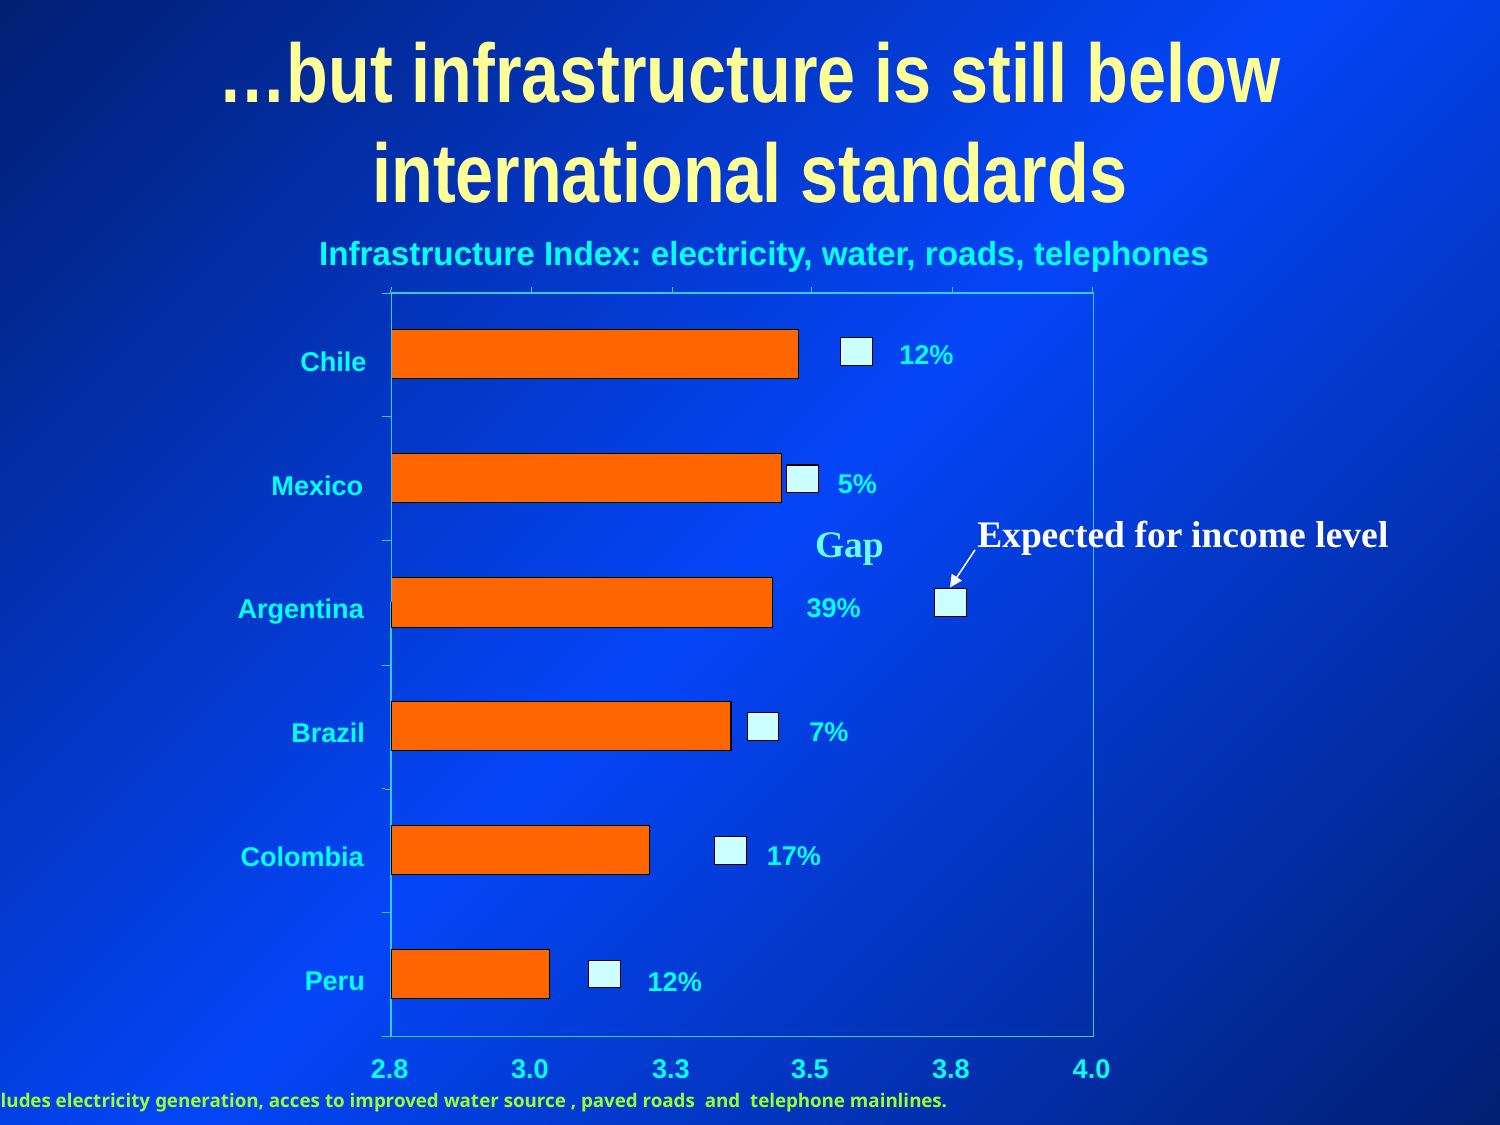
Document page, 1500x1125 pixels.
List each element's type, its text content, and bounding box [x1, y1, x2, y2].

text_box Infrastructure Index: electricity, water, roads, telephones [304, 224, 1226, 280]
text_box * Includes electricity generation, acces to improved water source , paved roads and telephone mainlines. [0, 1081, 961, 1119]
text_box Expected for income level [1115, 502, 1404, 563]
title …but infrastructure is still below international standards [112, 24, 1388, 213]
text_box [237, 287, 1111, 1084]
